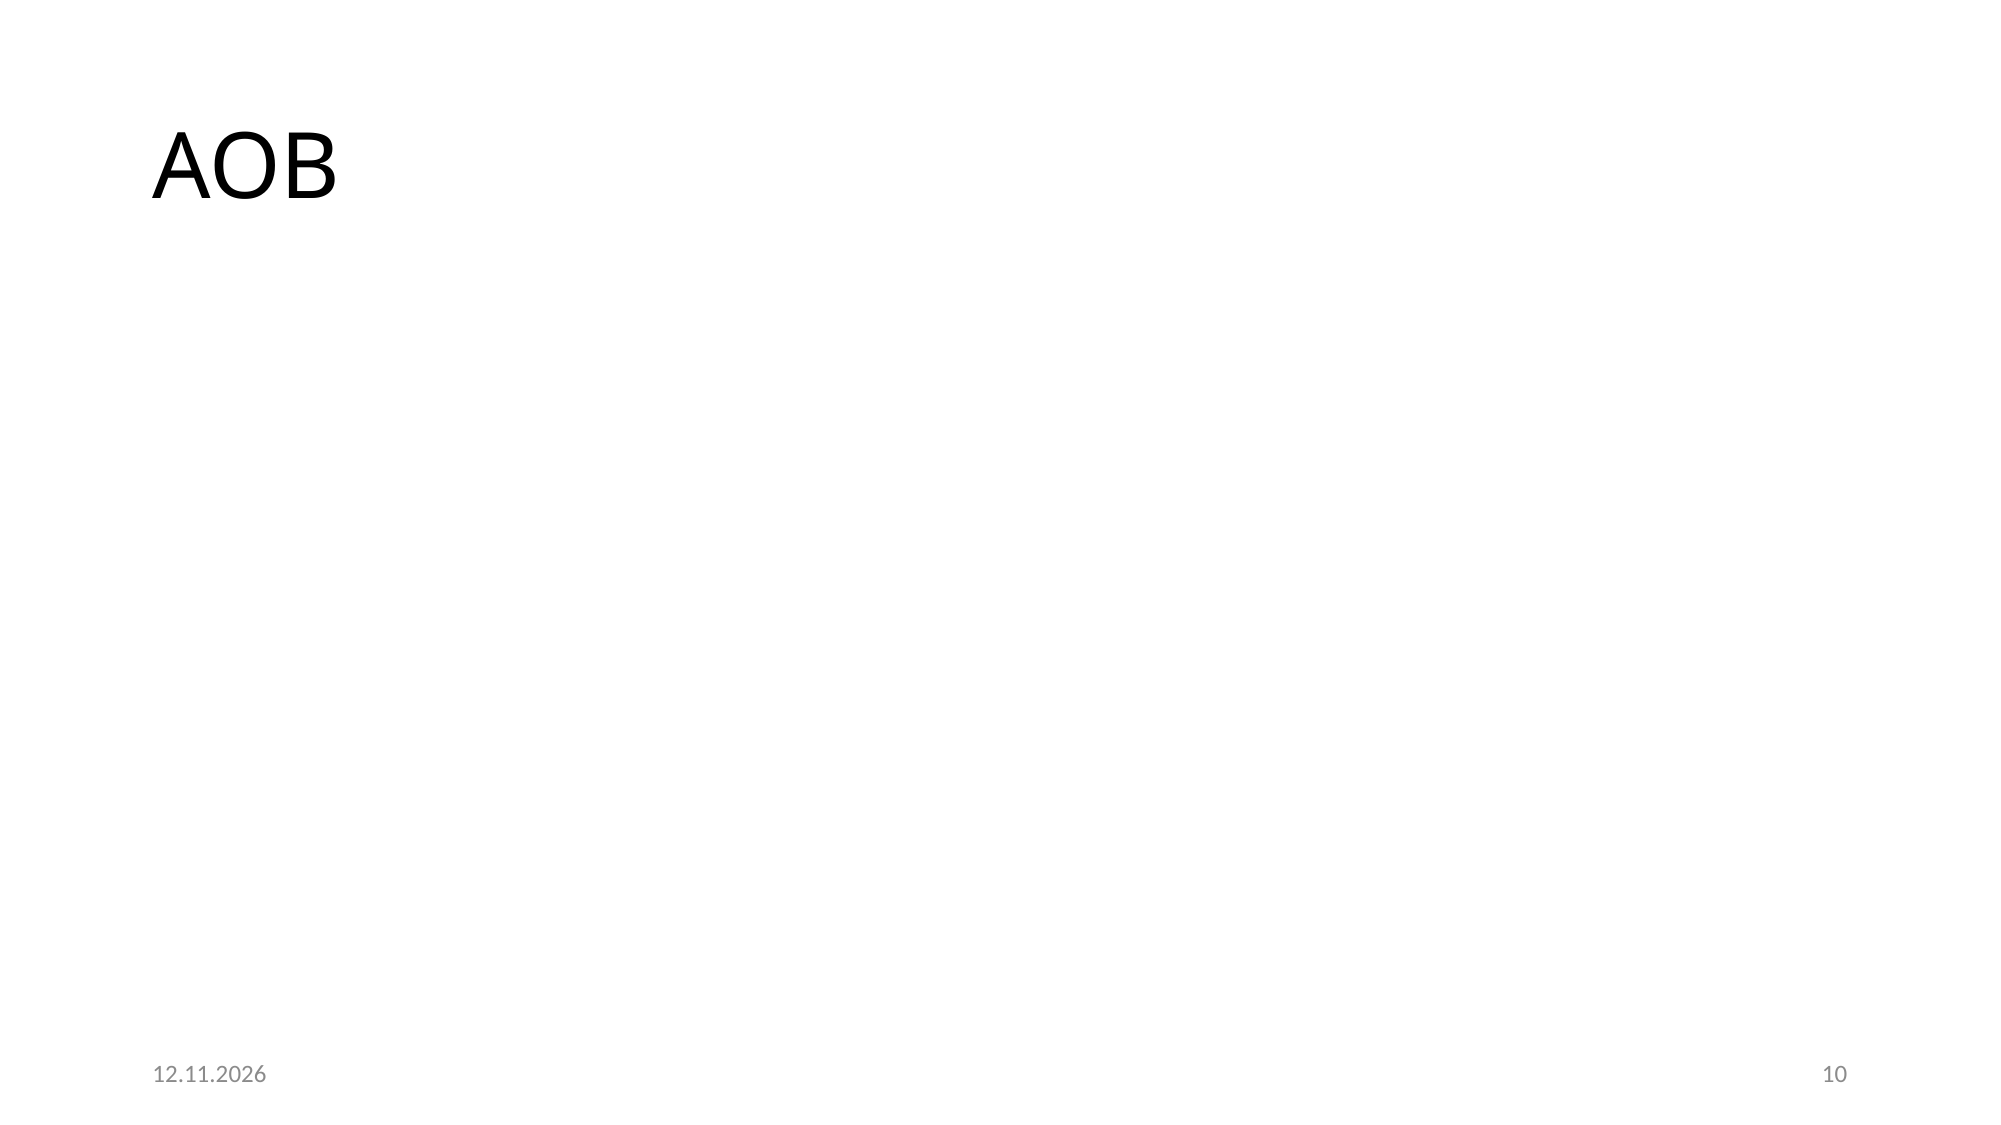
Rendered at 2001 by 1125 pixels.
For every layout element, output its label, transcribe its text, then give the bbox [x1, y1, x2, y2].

slide_number 11 [1412, 1042, 1863, 1103]
title AOB [137, 59, 1863, 278]
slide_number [137, 1042, 588, 1103]
